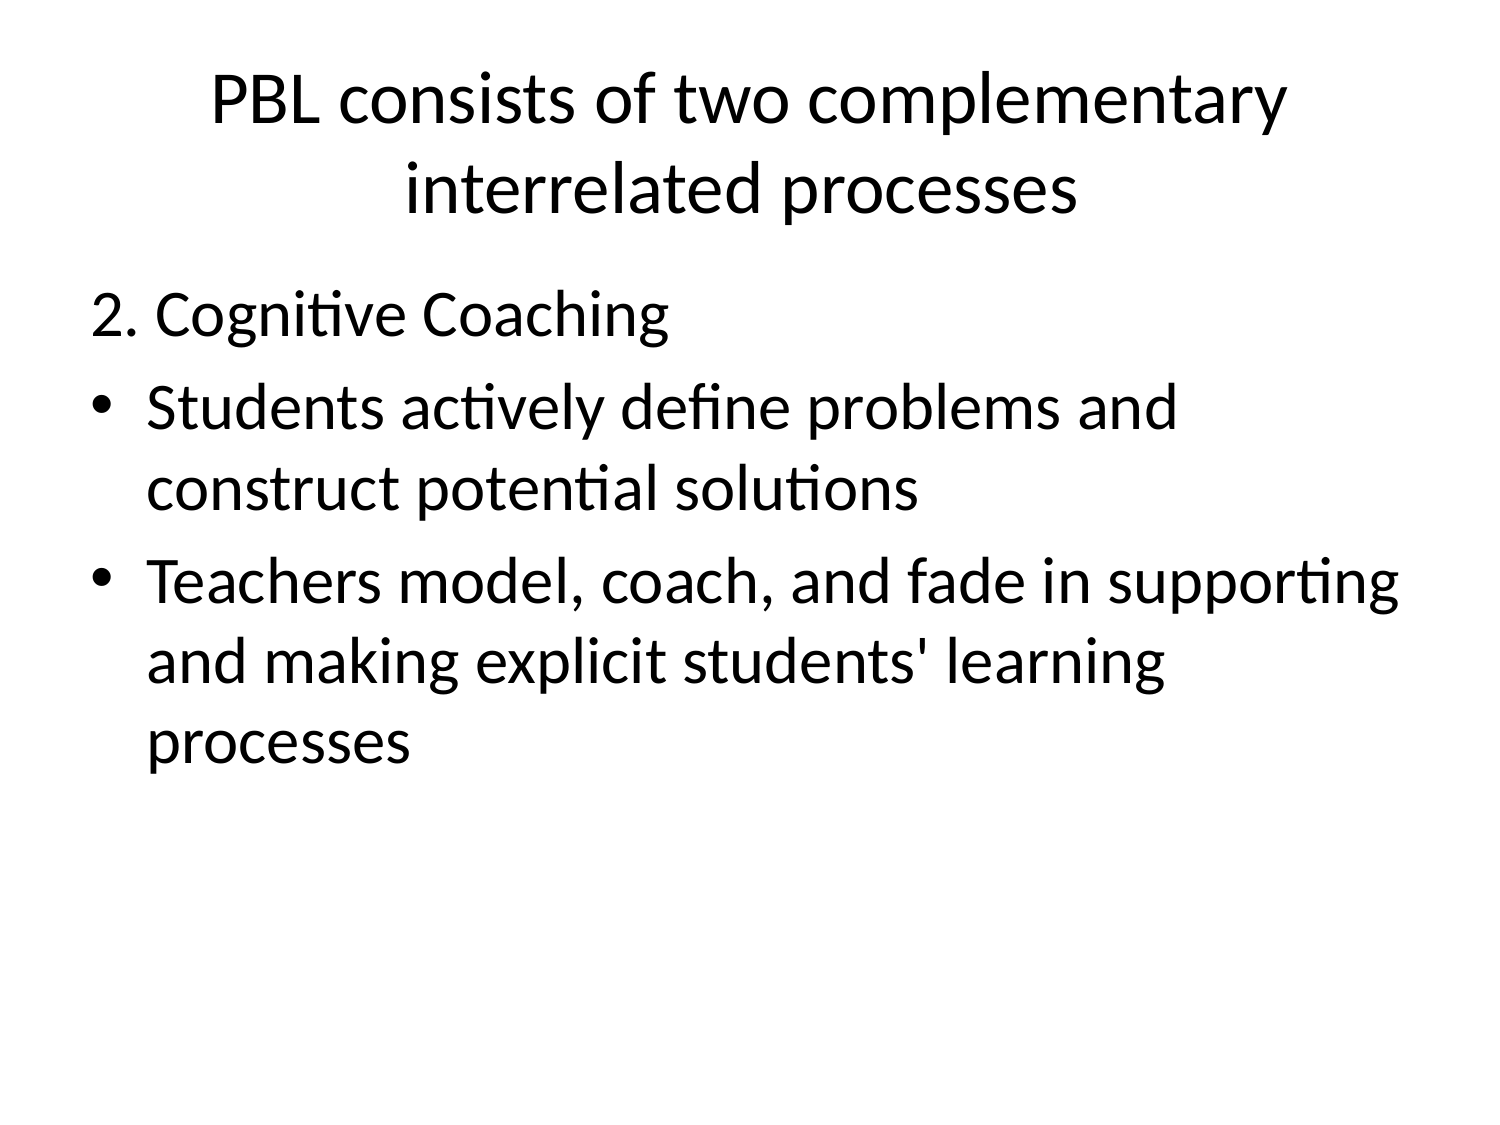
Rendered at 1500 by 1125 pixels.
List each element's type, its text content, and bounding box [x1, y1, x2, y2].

list 2. Cognitive Coaching Students actively define problems and construct potential solutions Teachers model, coach, and fade in supporting and making explicit students' learning processes [75, 262, 1425, 1005]
title PBL consists of two complementary interrelated processes [75, 45, 1425, 233]
